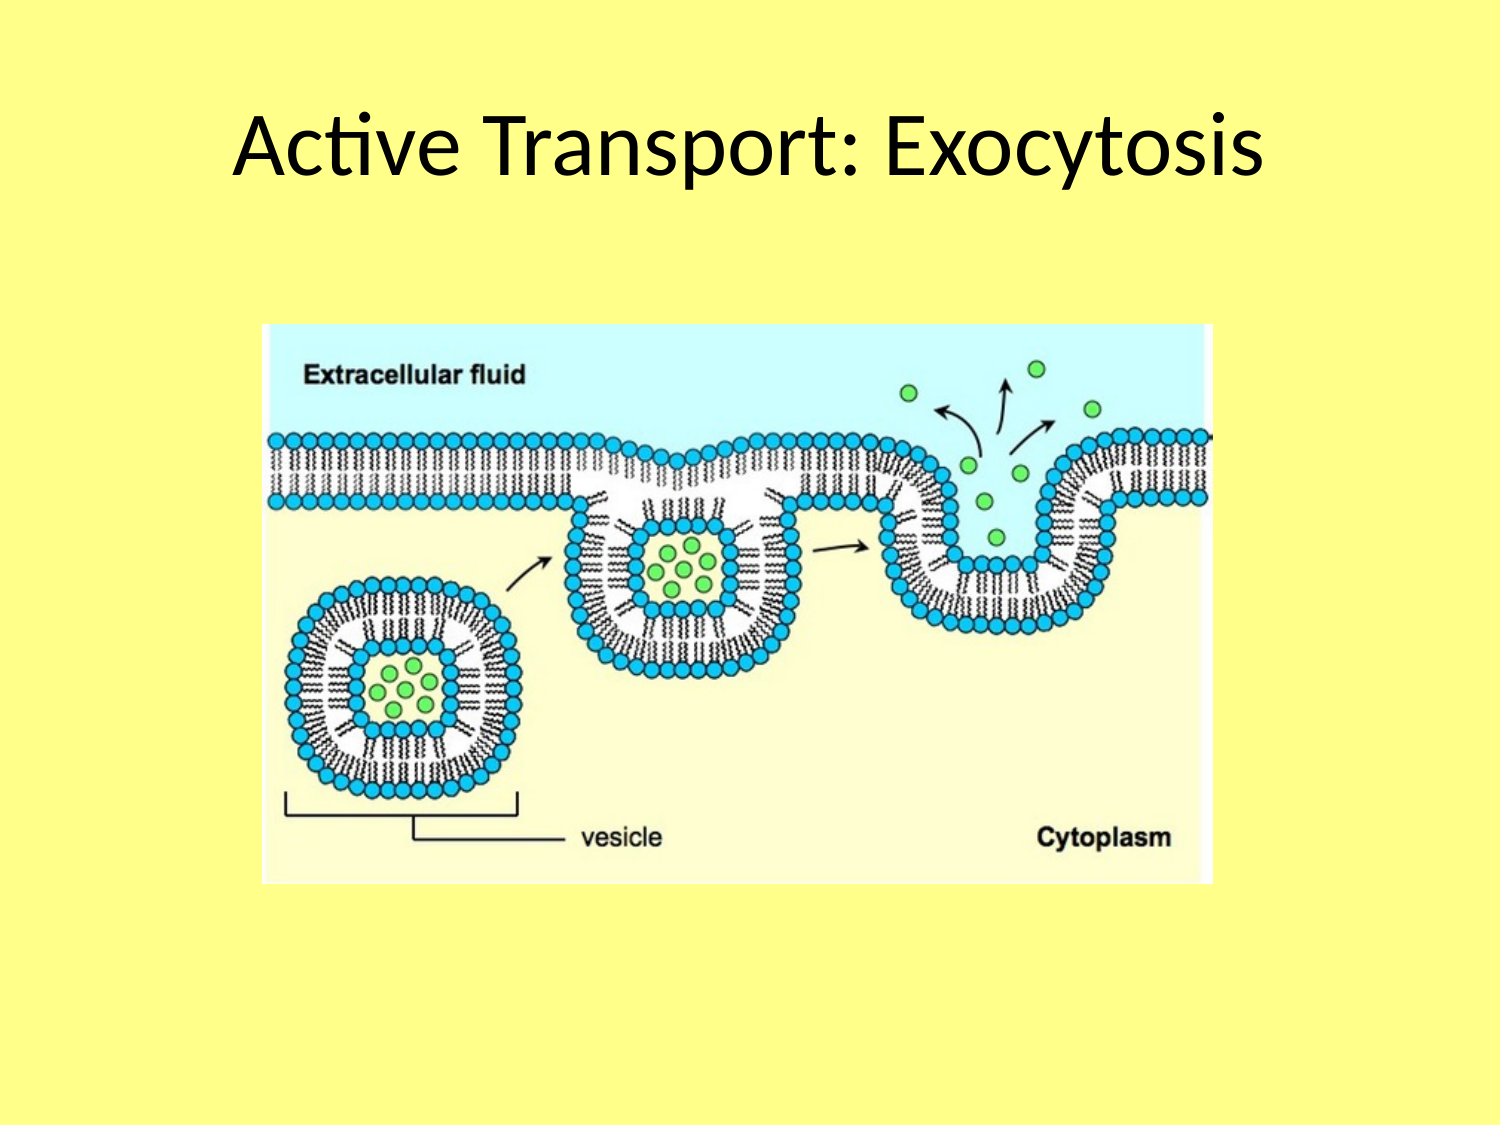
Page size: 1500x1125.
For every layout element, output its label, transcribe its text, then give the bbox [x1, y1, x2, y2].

picture [262, 324, 1213, 884]
title Active Transport: Exocytosis [75, 45, 1425, 233]
